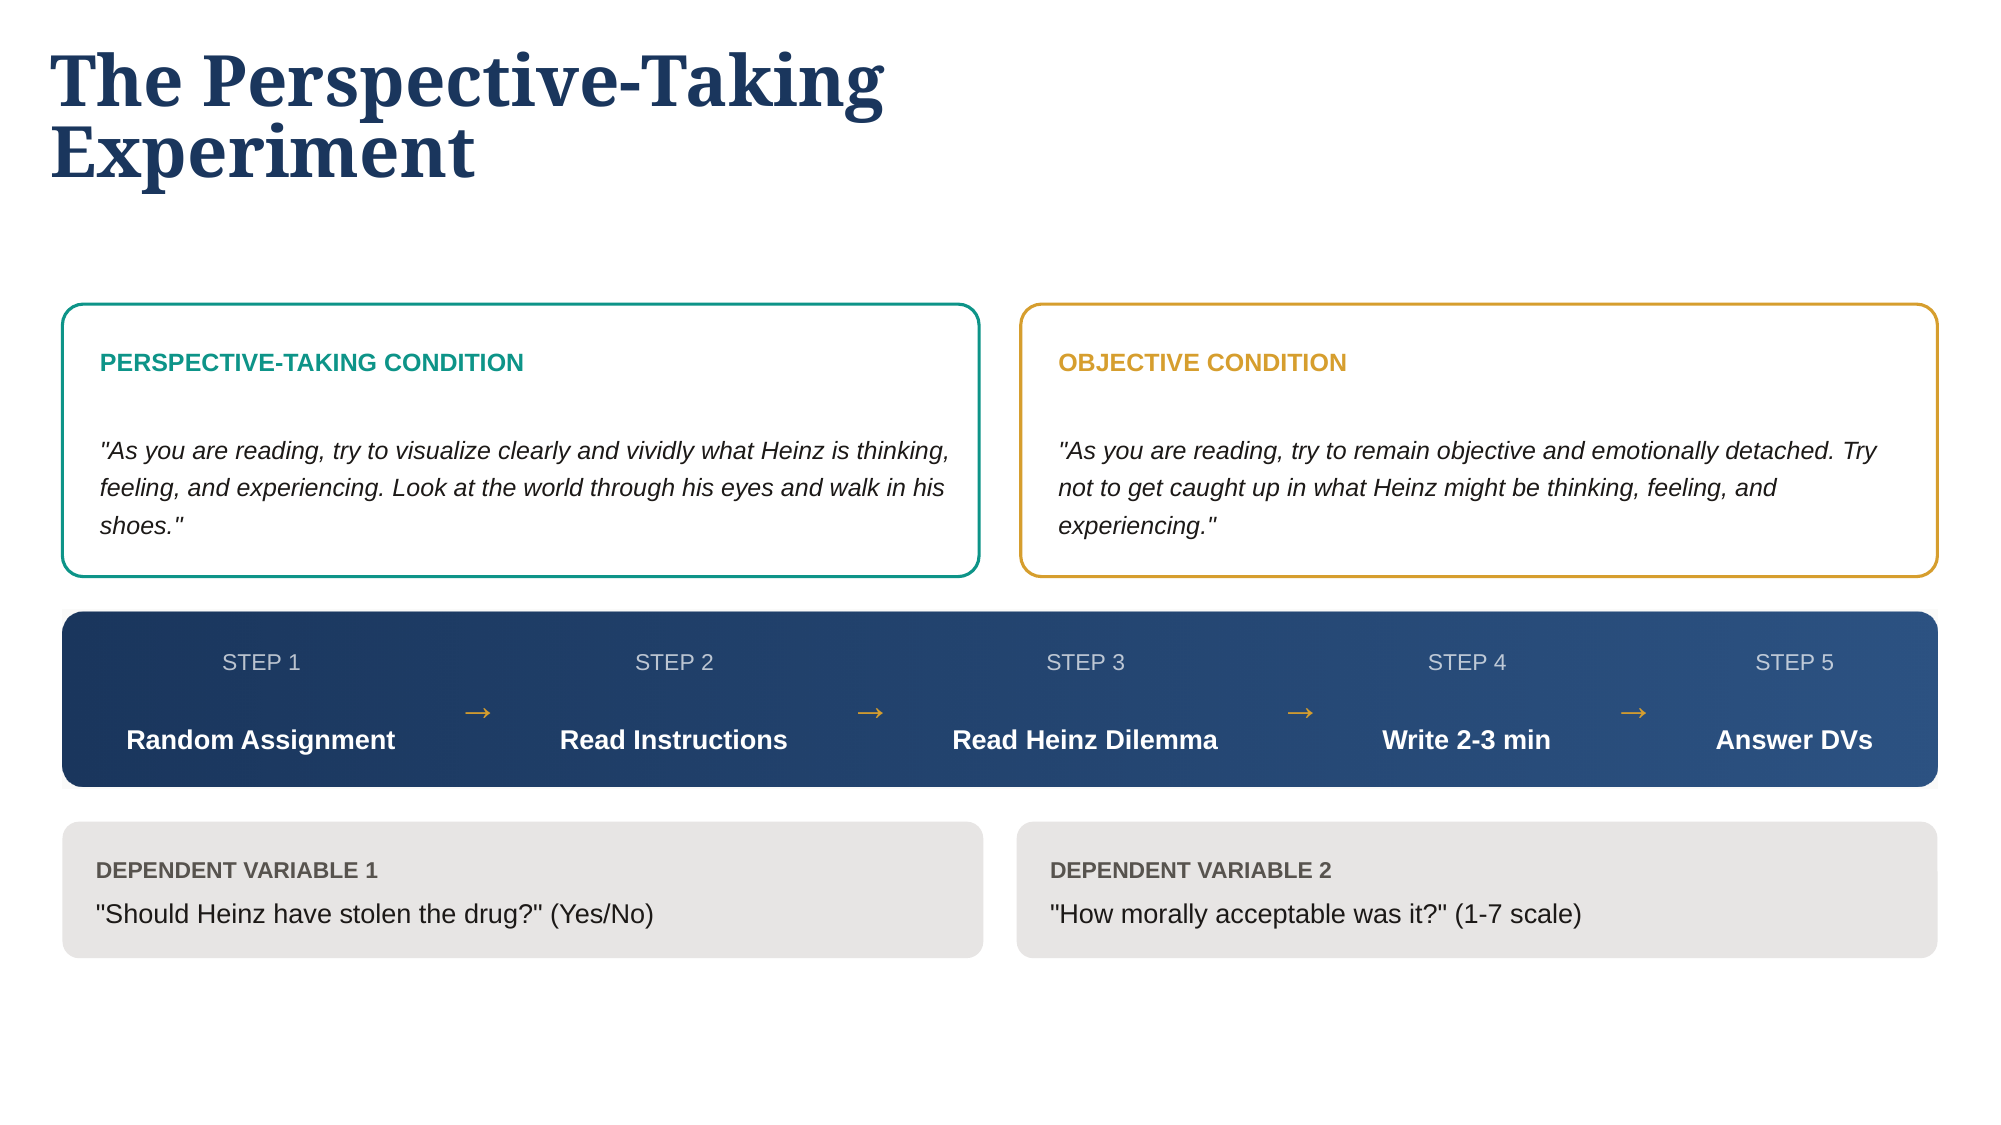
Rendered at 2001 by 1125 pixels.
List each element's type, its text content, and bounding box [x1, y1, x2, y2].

text_box DEPENDENT VARIABLE 2 [1050, 850, 1922, 883]
picture [62, 609, 1938, 789]
text_box The Perspective-Taking Experiment [50, 50, 1164, 121]
text_box [62, 821, 984, 959]
text_box "As you are reading, try to visualize clearly and vividly what Heinz is thinking, feeling, and experiencing. Look at the world through his eyes and walk in his shoes." [99, 426, 959, 540]
text_box "How morally acceptable was it?" (1-7 scale) [1050, 891, 1922, 929]
text_box [62, 304, 980, 577]
text_box "As you are reading, try to remain objective and emotionally detached. Try not to get caught up in what Heinz might be thinking, feeling, and experiencing." [1058, 426, 1917, 540]
text_box [1020, 304, 1938, 577]
text_box [1016, 821, 1938, 959]
text_box "Should Heinz have stolen the drug?" (Yes/No) [95, 891, 968, 929]
text_box OBJECTIVE CONDITION [1058, 341, 1917, 377]
text_box PERSPECTIVE-TAKING CONDITION [99, 341, 959, 377]
text_box DEPENDENT VARIABLE 1 [95, 850, 968, 883]
